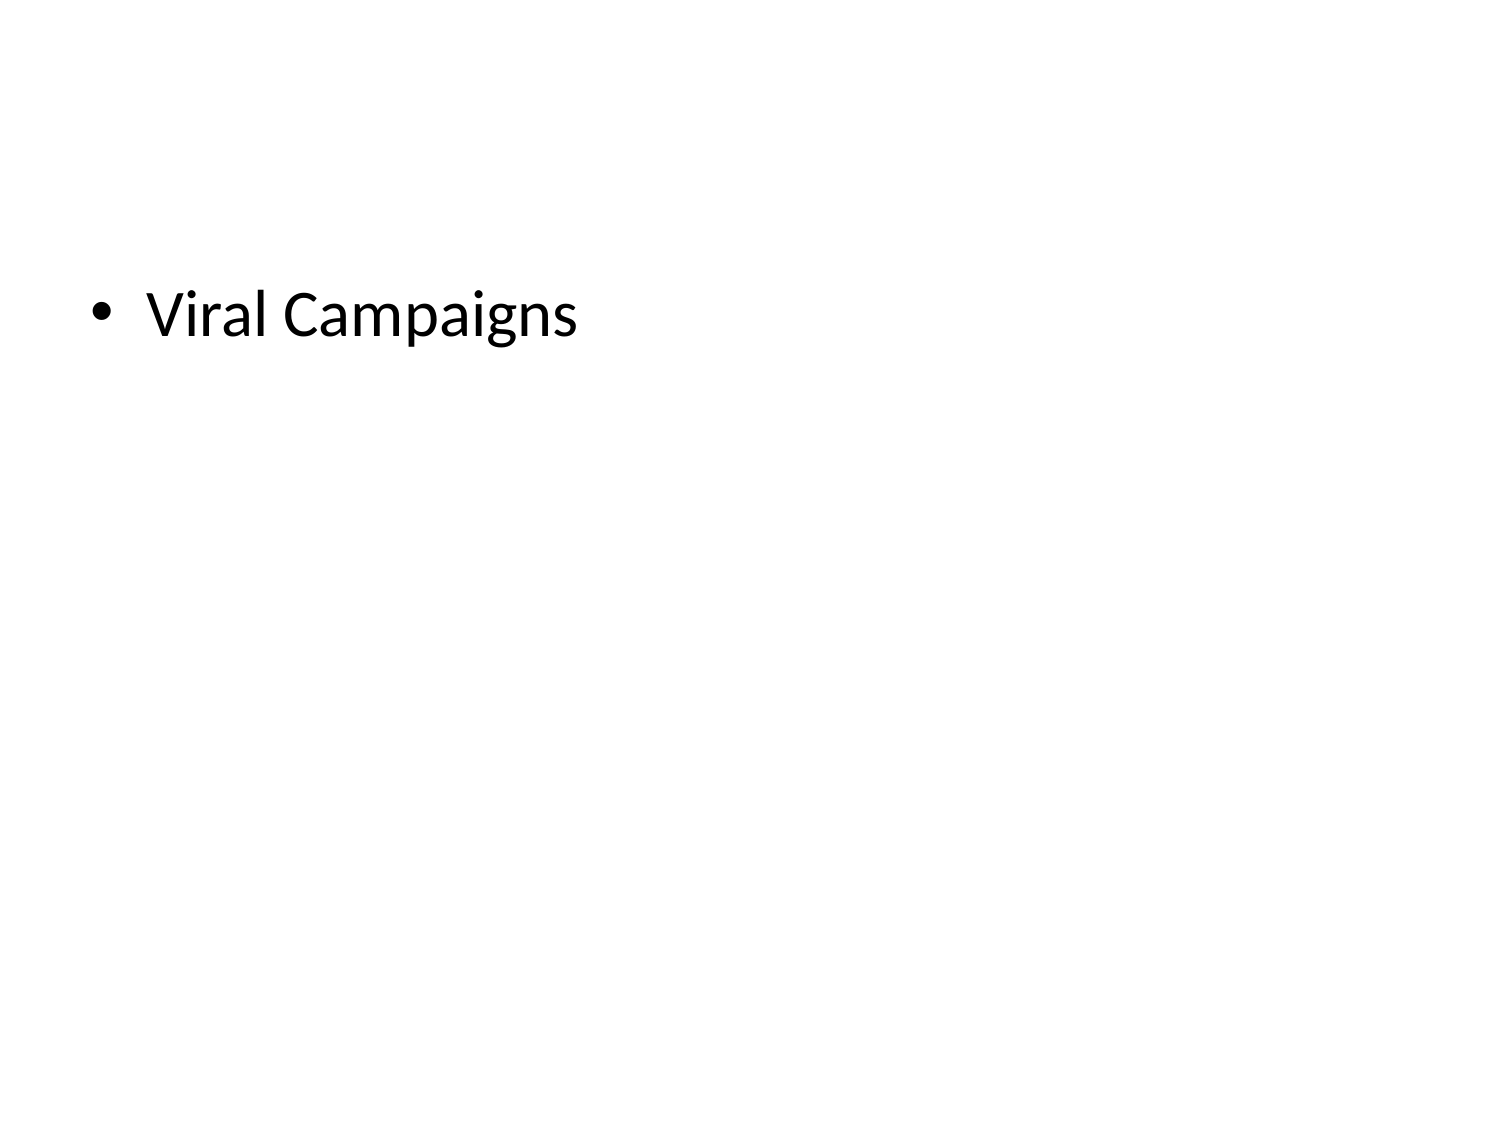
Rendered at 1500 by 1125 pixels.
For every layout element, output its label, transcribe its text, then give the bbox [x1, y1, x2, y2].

list Viral Campaigns [75, 262, 1425, 1005]
